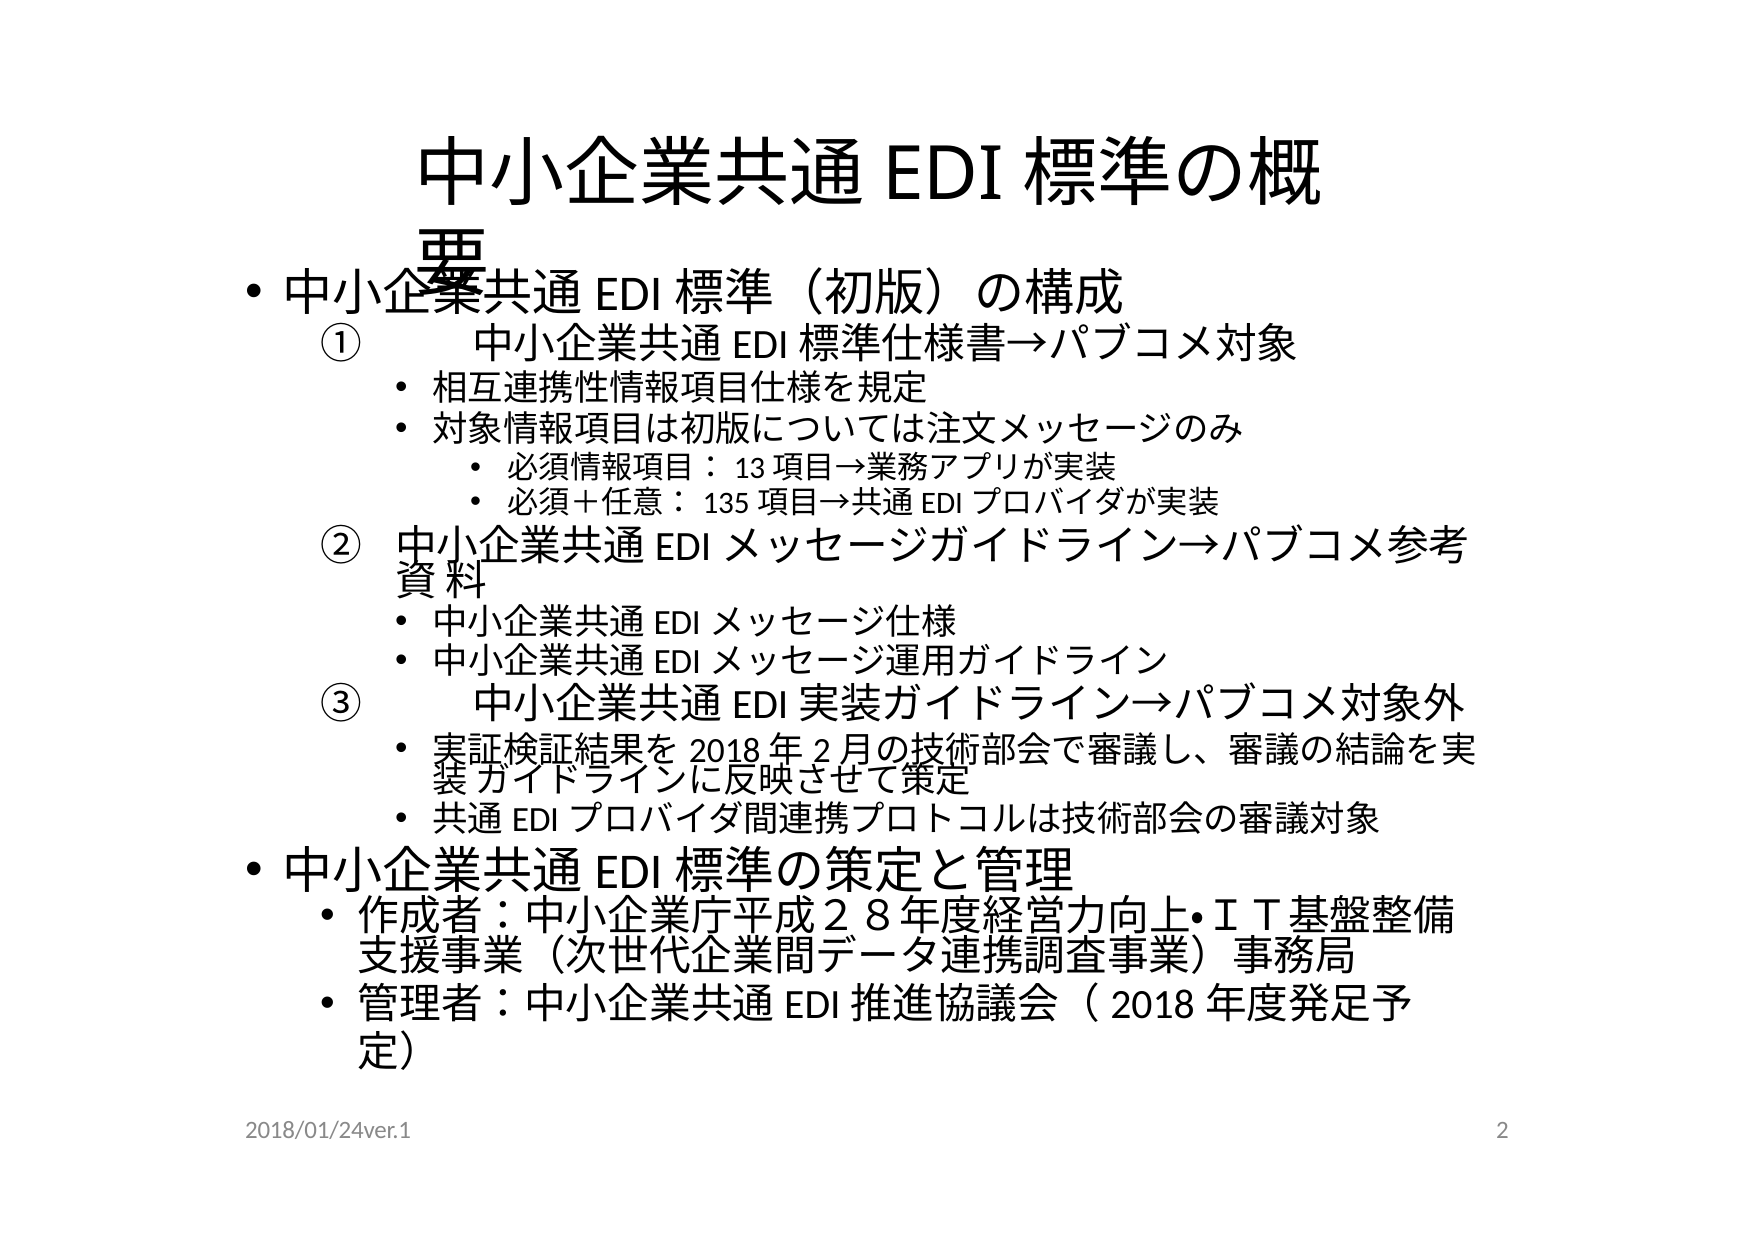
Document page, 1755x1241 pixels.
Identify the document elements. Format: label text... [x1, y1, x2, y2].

footer 2018/01/24ver.1 [243, 1117, 417, 1241]
slide_number 2 [1491, 1117, 1513, 1241]
text_box 中⼩企業共通EDI標準（初版）の構成 ① 中⼩企業共通EDI標準仕様書→パブコメ対象 相互連携性情報項⽬仕様を規定 対象情報項⽬は初版については注⽂メッセージのみ 必須情報項⽬：13項⽬→業務アプリが実装 必須＋任意：135項⽬→共通EDIプロバイダが実装 ② 中⼩企業共通EDIメッセージガイドライン→パブコメ参考資 料 中⼩企業共通EDIメッセージ仕様 中⼩企業共通EDIメッセージ運⽤ガイドライン ③ 中⼩企業共通EDI実装ガイドライン→パブコメ対象外 実証検証結果を2018年2⽉の技術部会で審議し、審議の結論を実装 ガイドラインに反映させて策定 共通EDIプロバイダ間連携プロトコルは技術部会の審議対象 中⼩企業共通EDI標準の策定と管理 作成者：中⼩企業庁平成２８年度経営⼒向上・ＩＴ基盤整備 ⽀援事業（次世代企業間データ連携調査事業）事務局 管理者：中⼩企業共通EDI推進協議会（2018年度発⾜予定） [243, 260, 1491, 1075]
title 中⼩企業共通EDI標準の概要 [412, 122, 1342, 260]
